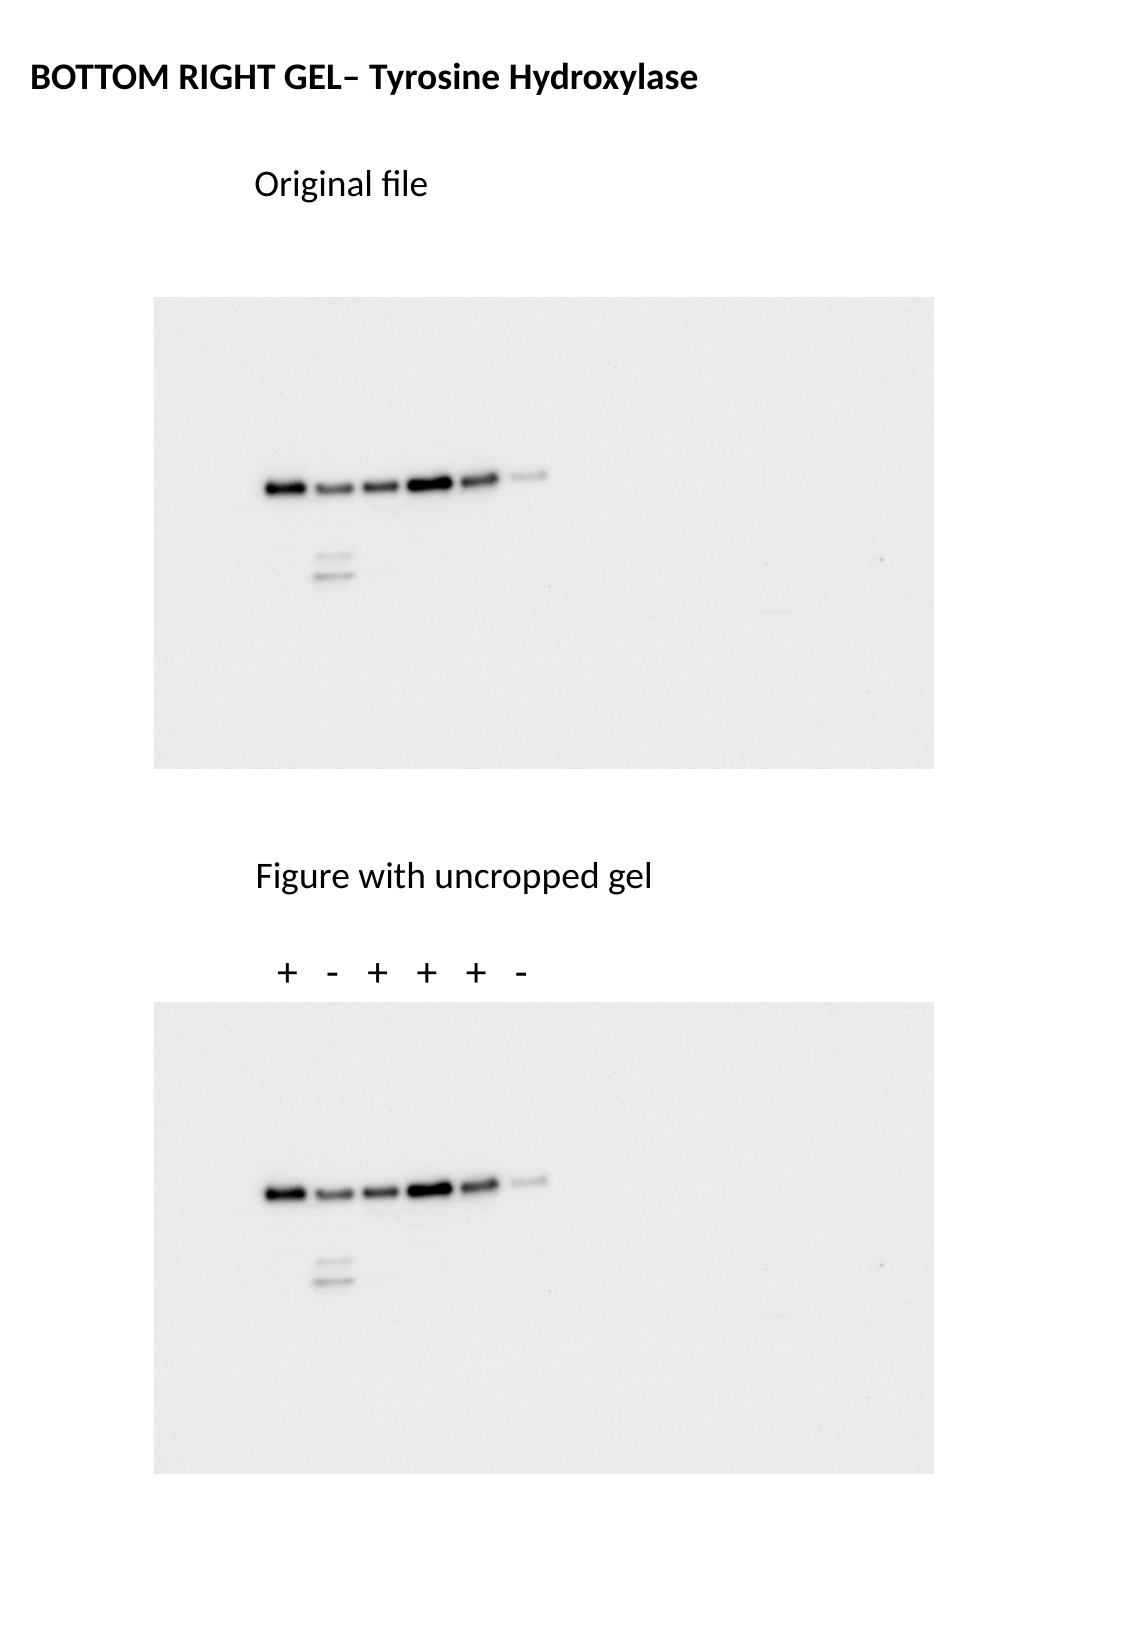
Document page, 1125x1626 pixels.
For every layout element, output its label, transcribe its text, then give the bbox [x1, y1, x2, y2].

text_box + - + + + - [262, 937, 543, 1002]
text_box Original file [239, 151, 444, 212]
text_box Figure with uncropped gel [240, 843, 669, 904]
text_box BOTTOM RIGHT GEL– Tyrosine Hydroxylase [15, 44, 715, 105]
picture [153, 297, 934, 769]
picture [153, 1002, 934, 1474]
